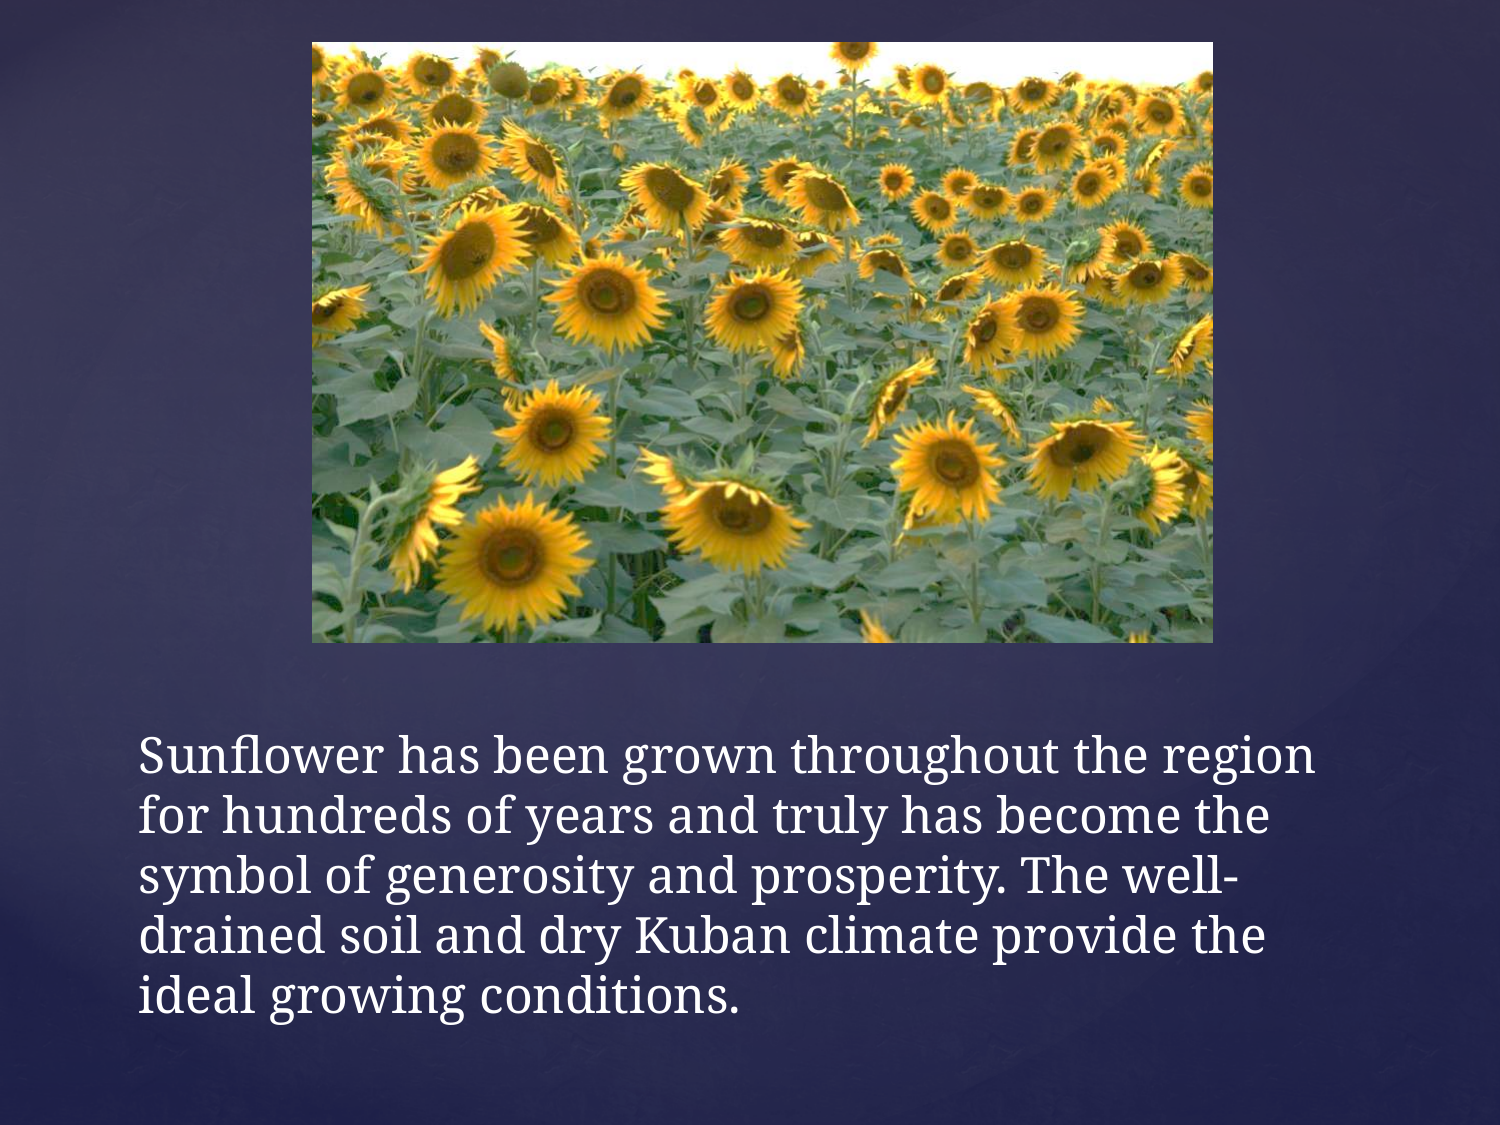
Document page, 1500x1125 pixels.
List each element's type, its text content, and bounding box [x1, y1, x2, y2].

title Sunflower has been grown throughout the region for hundreds of years and truly has become the symbol of generosity and prosperity. The well-drained soil and dry Kuban climate provide the ideal growing conditions. [123, 881, 1362, 1032]
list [312, 42, 1214, 644]
